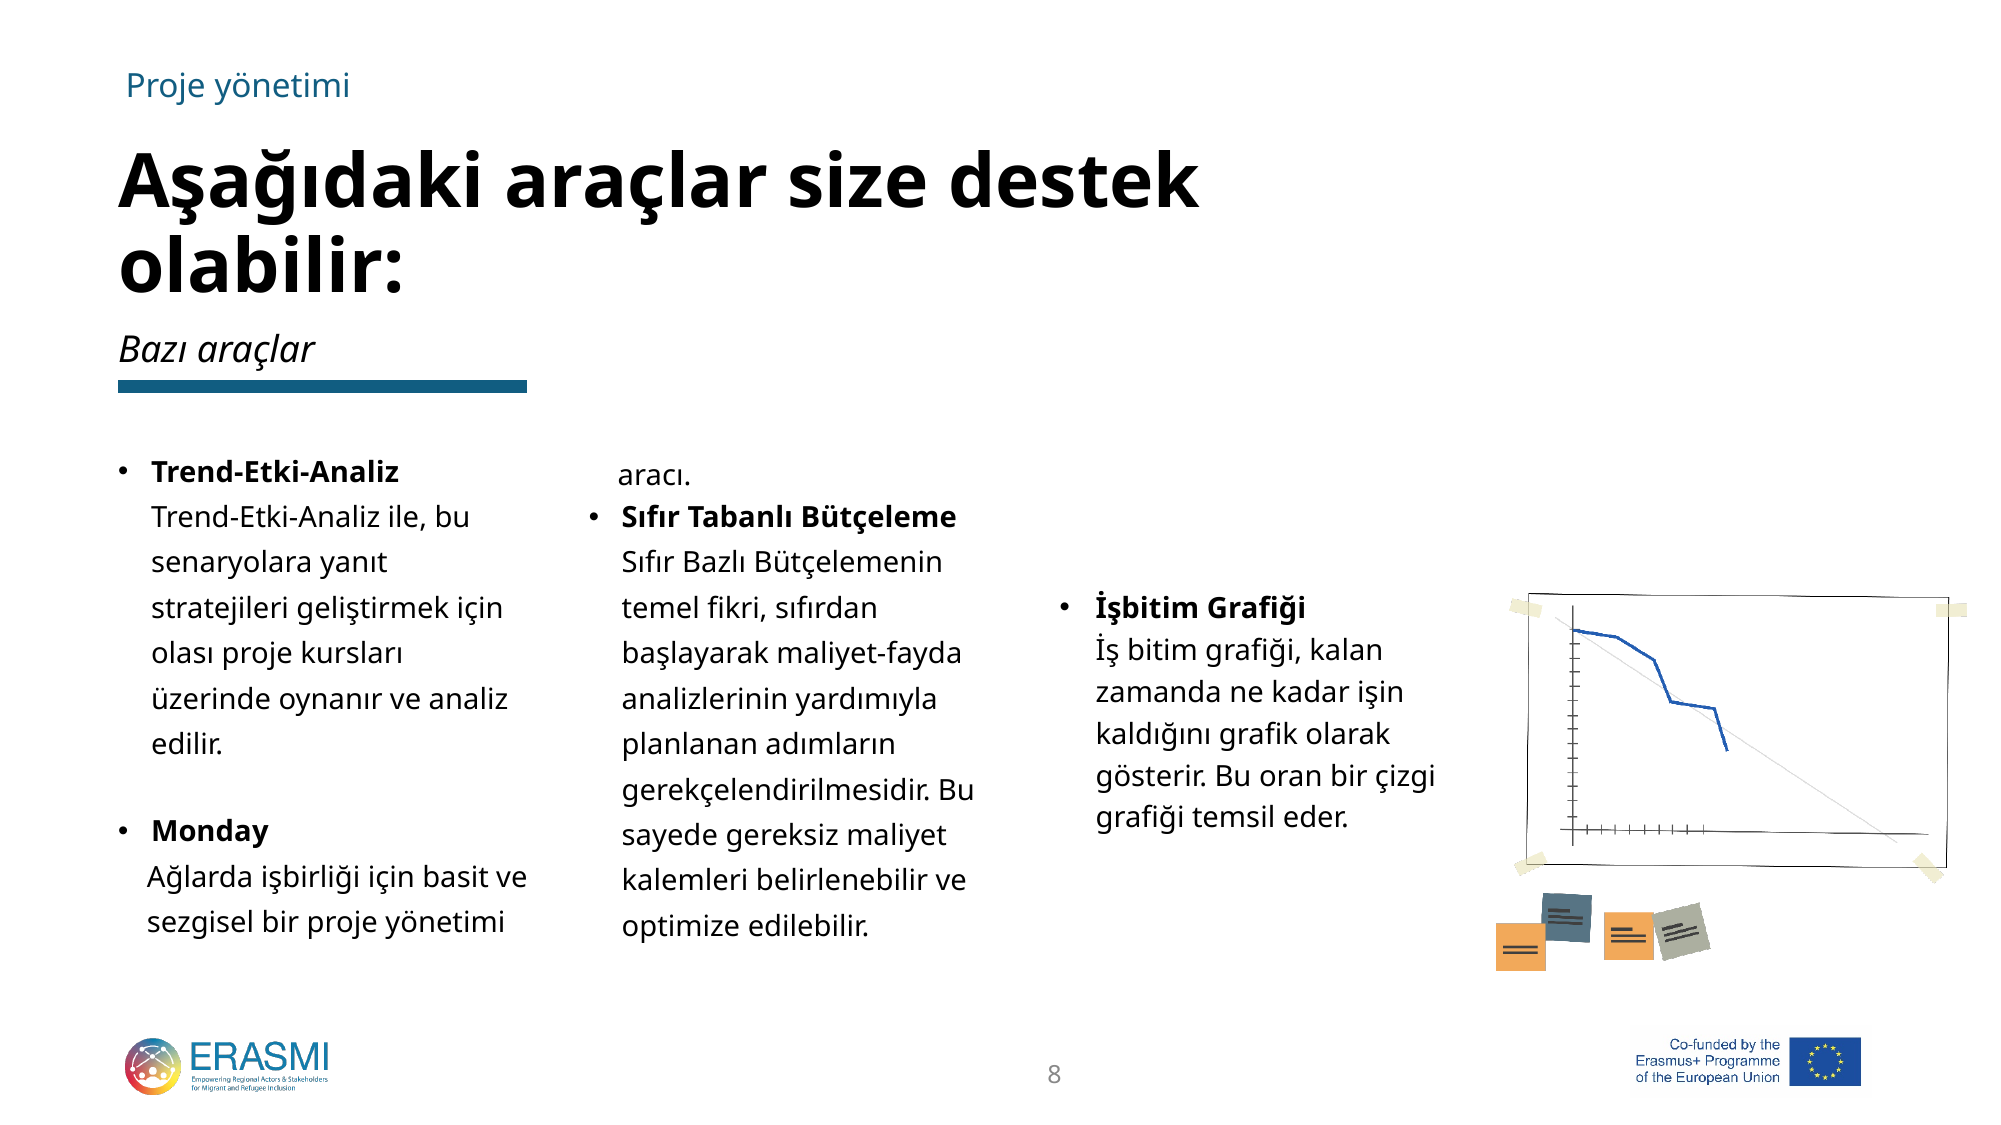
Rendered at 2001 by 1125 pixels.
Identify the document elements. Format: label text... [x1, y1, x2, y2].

list Trend-Etki-Analiz Trend-Etki-Analiz ile, bu senaryolara yanıt stratejileri geliştirmek için olası proje kursları üzerinde oynanır ve analiz edilir. Monday Ağlarda işbirliği için basit ve sezgisel bir proje yönetimi aracı. Sıfır Tabanlı Bütçeleme Sıfır Bazlı Bütçelemenin temel fikri, sıfırdan başlayarak maliyet-fayda analizlerinin yardımıyla planlanan adımların gerekçelendirilmesidir. Bu sayede gereksiz maliyet kalemleri belirlenebilir ve optimize edilebilir. İşbitim Grafiği İş bitim grafiği, kalan zamanda ne kadar işin kaldığını grafik olarak gösterir. Bu oran bir çizgi grafiği temsil eder. [117, 445, 1472, 965]
picture [118, 1035, 332, 1098]
picture [1630, 1025, 1872, 1098]
title Aşağıdaki araçlar size destek olabilir: [117, 138, 1472, 297]
picture [1496, 592, 1967, 971]
list Bazı araçlar [117, 311, 528, 371]
